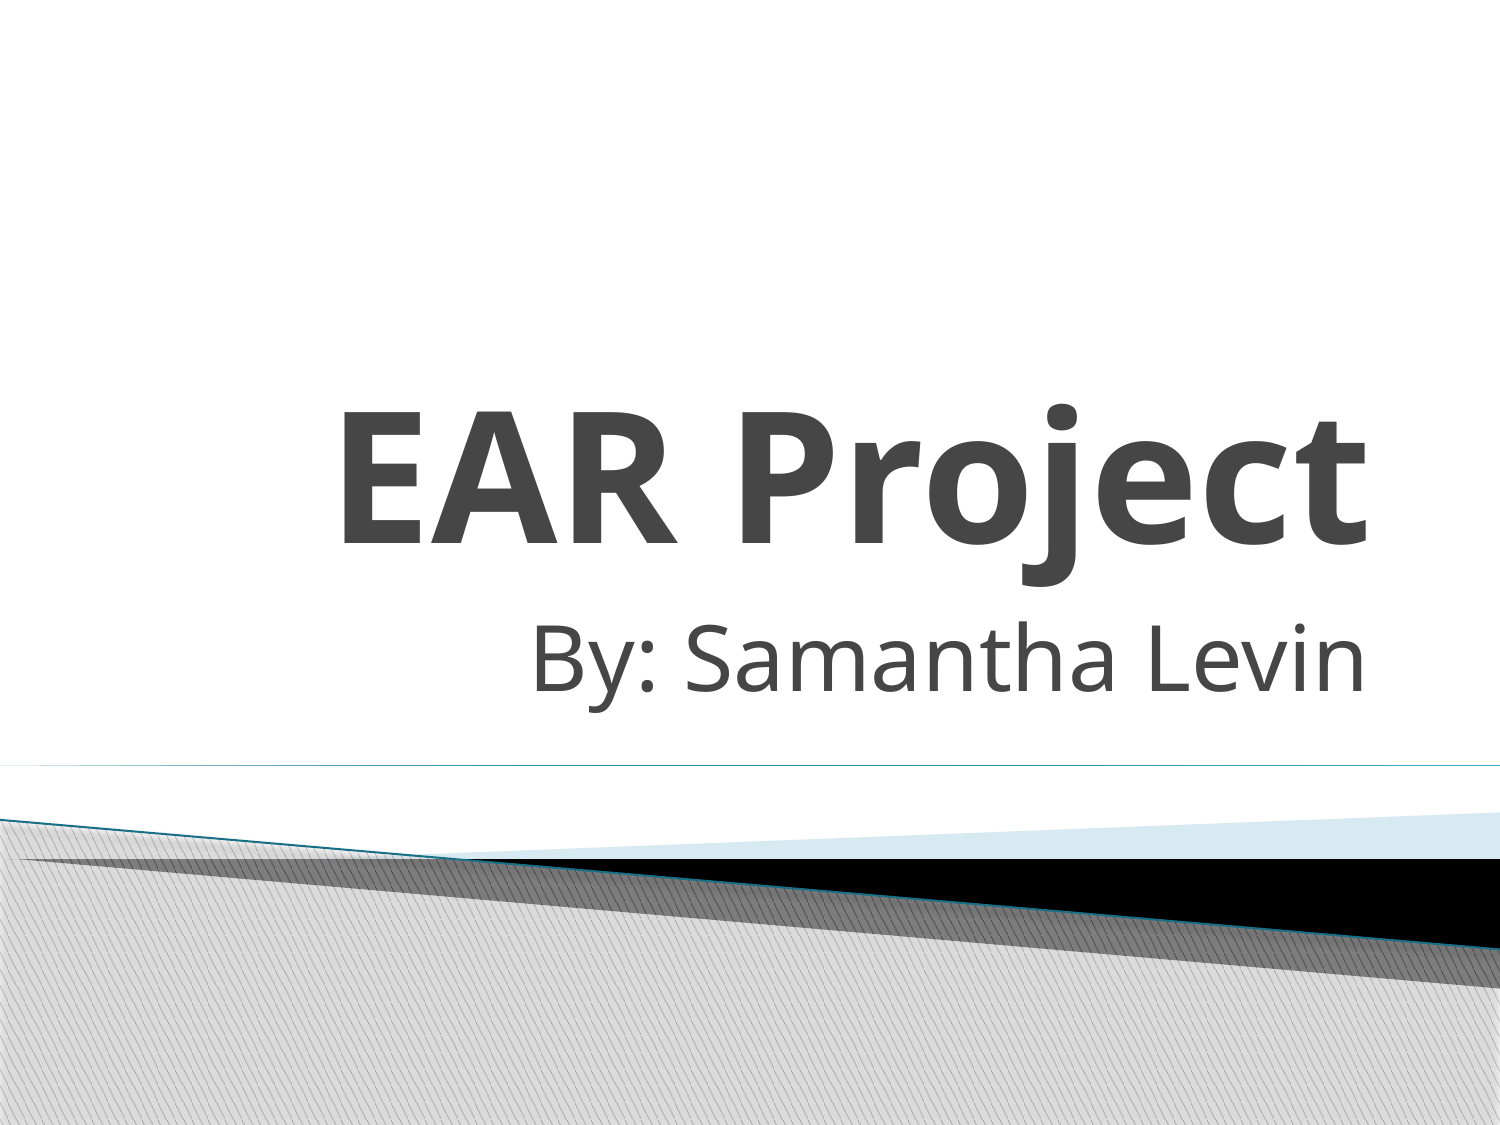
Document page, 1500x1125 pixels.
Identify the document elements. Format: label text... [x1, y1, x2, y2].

title EAR Project [112, 287, 1388, 588]
picture [5, 859, 1500, 989]
subtitle By: Samantha Levin [112, 592, 1388, 790]
